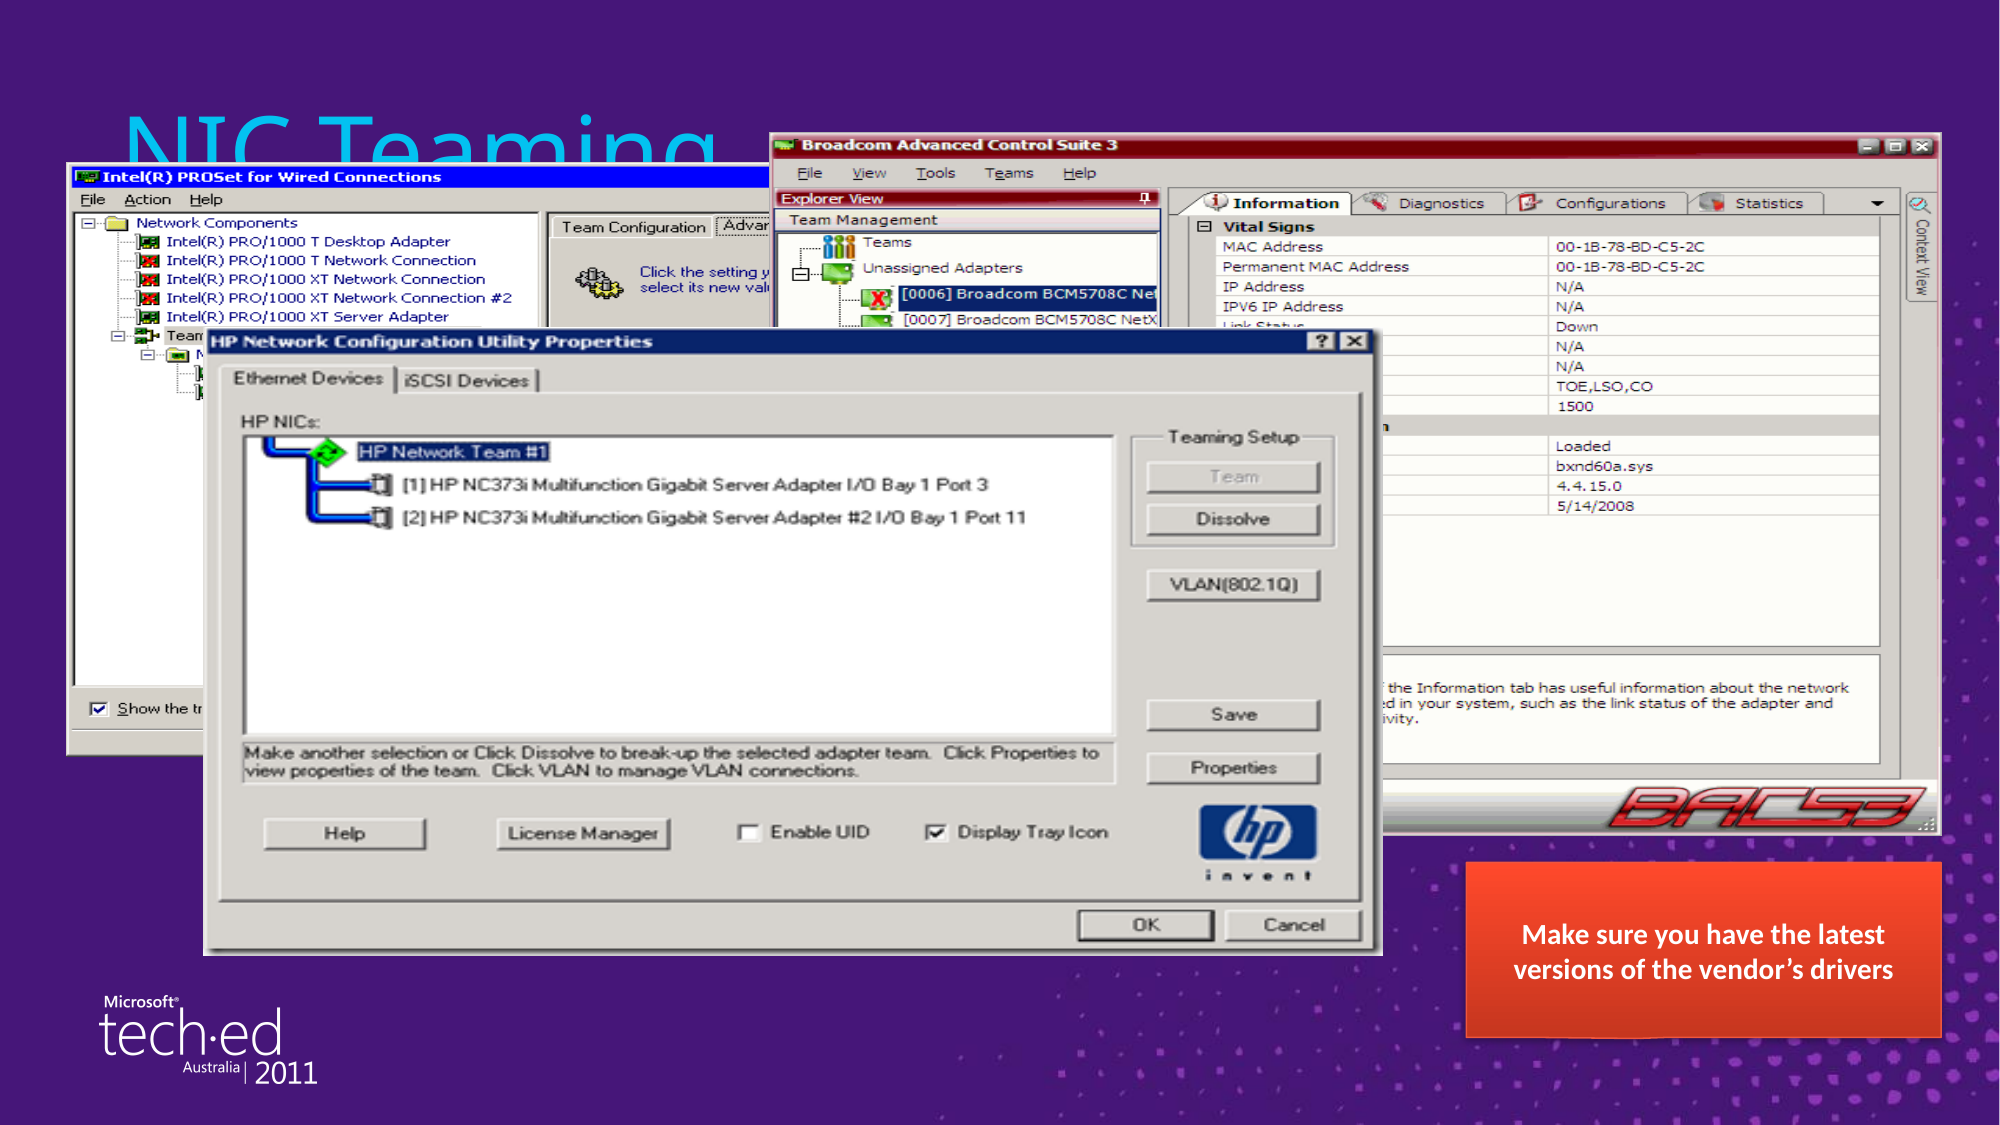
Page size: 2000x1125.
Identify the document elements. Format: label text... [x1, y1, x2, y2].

text_box Make sure you have the latest versions of the vendor’s drivers [1465, 861, 1942, 1040]
picture [0, 0, 2000, 1125]
title NIC Teaming [99, 54, 1900, 160]
